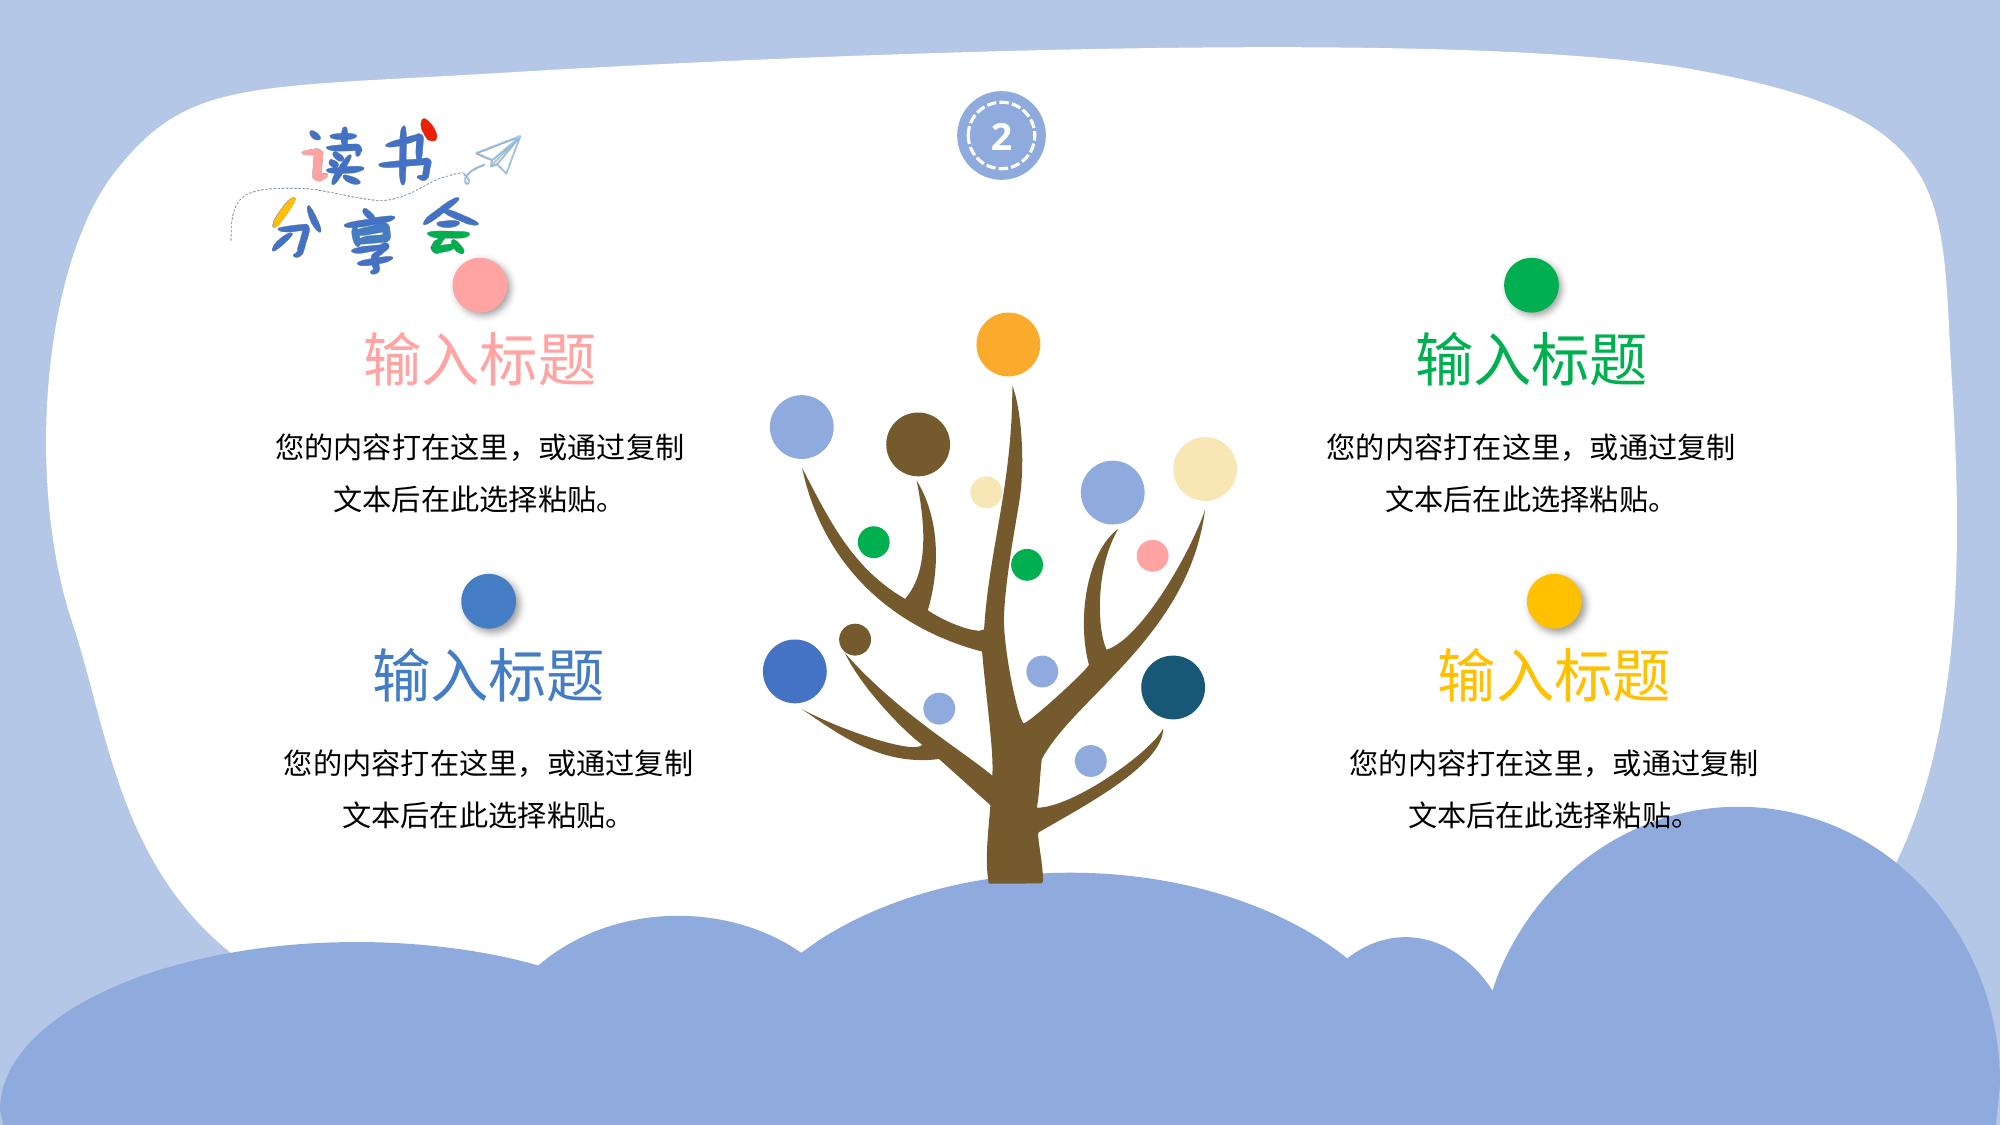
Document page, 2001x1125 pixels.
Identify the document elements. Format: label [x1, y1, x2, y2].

text_box [1303, 257, 1760, 520]
text_box [0, 809, 2000, 1125]
text_box [45, 46, 1959, 986]
text_box [252, 257, 708, 520]
text_box [957, 91, 1046, 180]
text_box [260, 573, 717, 836]
text_box [1326, 573, 1783, 836]
text_box [762, 312, 1237, 884]
picture [208, 87, 535, 330]
